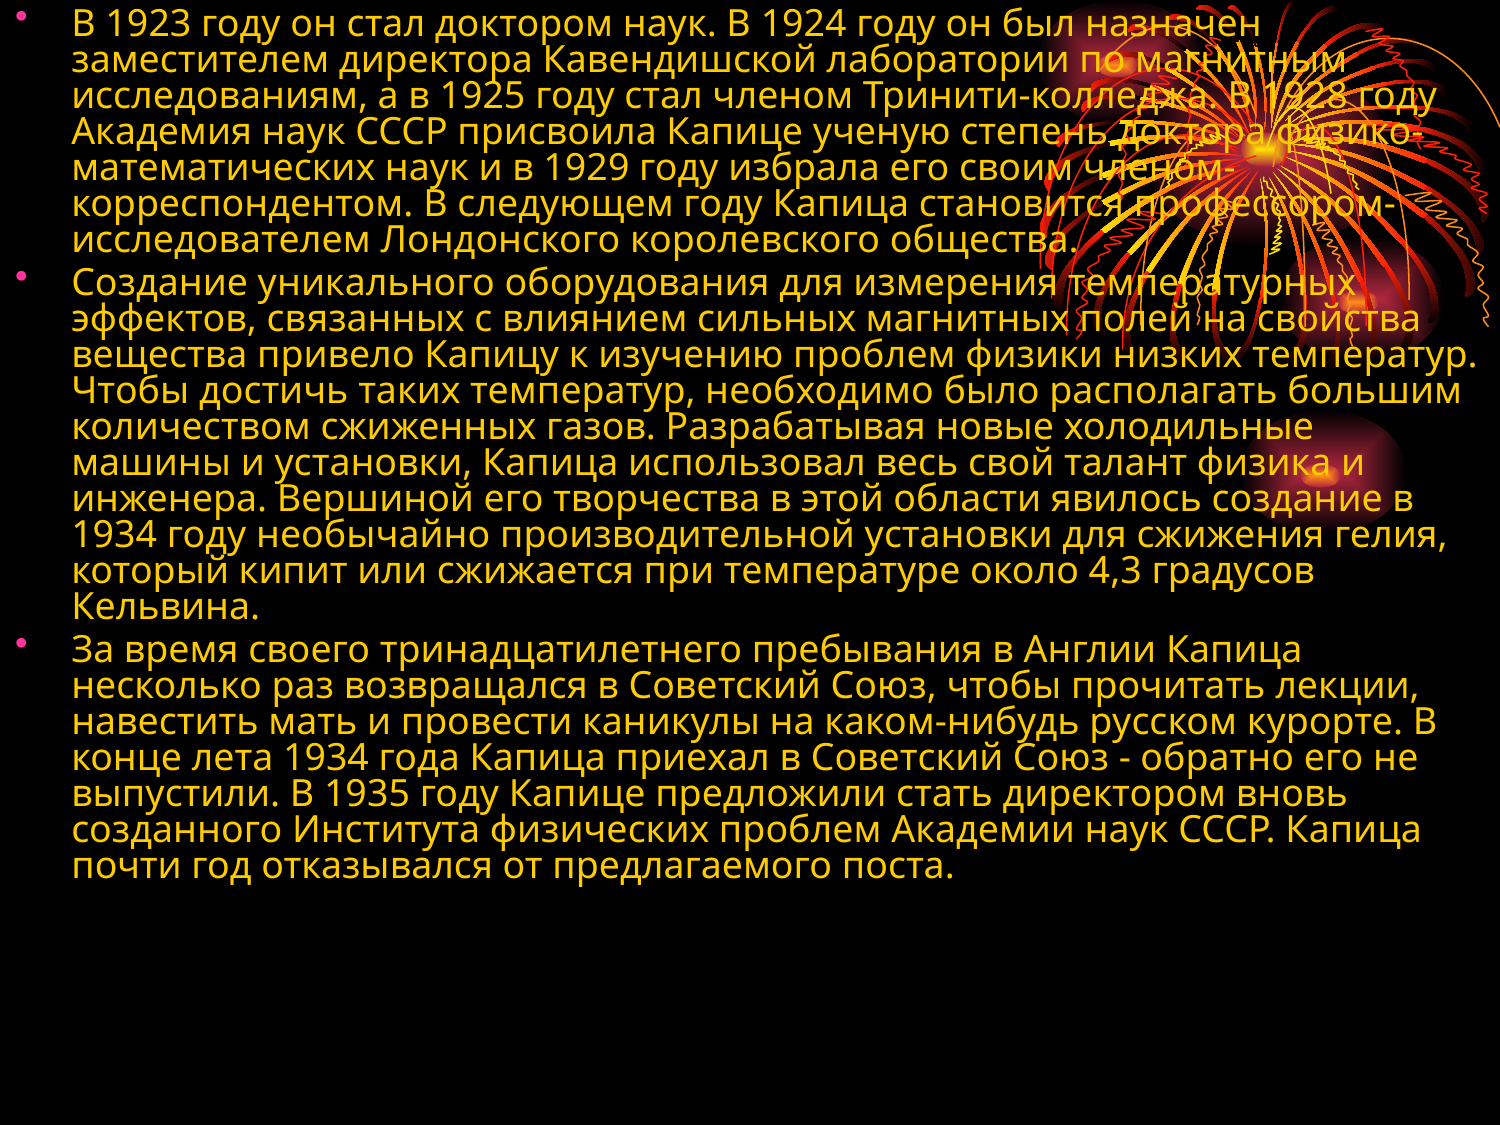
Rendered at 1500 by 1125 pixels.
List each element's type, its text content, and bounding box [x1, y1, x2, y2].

list В 1923 году он стал доктором наук. В 1924 году он был назначен заместителем директора Кавендишской лаборатории по магнитным исследованиям, а в 1925 году стал членом Тринити-колледжа. В 1928 году Академия наук СССР присвоила Капице ученую степень доктора физико-математических наук и в 1929 году избрала его своим членом-корреспондентом. В следующем году Капица становится профессором-исследователем Лондонского королевского общества. Создание уникального оборудования для измерения температурных эффектов, связанных с влиянием сильных магнитных полей на свойства вещества привело Капицу к изучению проблем физики низких температур. Чтобы достичь таких температур, необходимо было располагать большим количеством сжиженных газов. Разрабатывая новые холодильные машины и установки, Капица использовал весь свой талант физика и инженера. Вершиной его творчества в этой области явилось создание в 1934 году необычайно производительной установки для сжижения гелия, который кипит или сжижается при температуре около 4,3 градусов Кельвина. За время своего тринадцатилетнего пребывания в Англии Капица несколько раз возвращался в Советский Союз, чтобы прочитать лекции, навестить мать и провести каникулы на каком-нибудь русском курорте. В конце лета 1934 года Капица приехал в Советский Союз - обратно его не выпустили. В 1935 году Капице предложили стать директором вновь созданного Института физических проблем Академии наук СССР. Капица почти год отказывался от предлагаемого поста. [0, 0, 1500, 1125]
